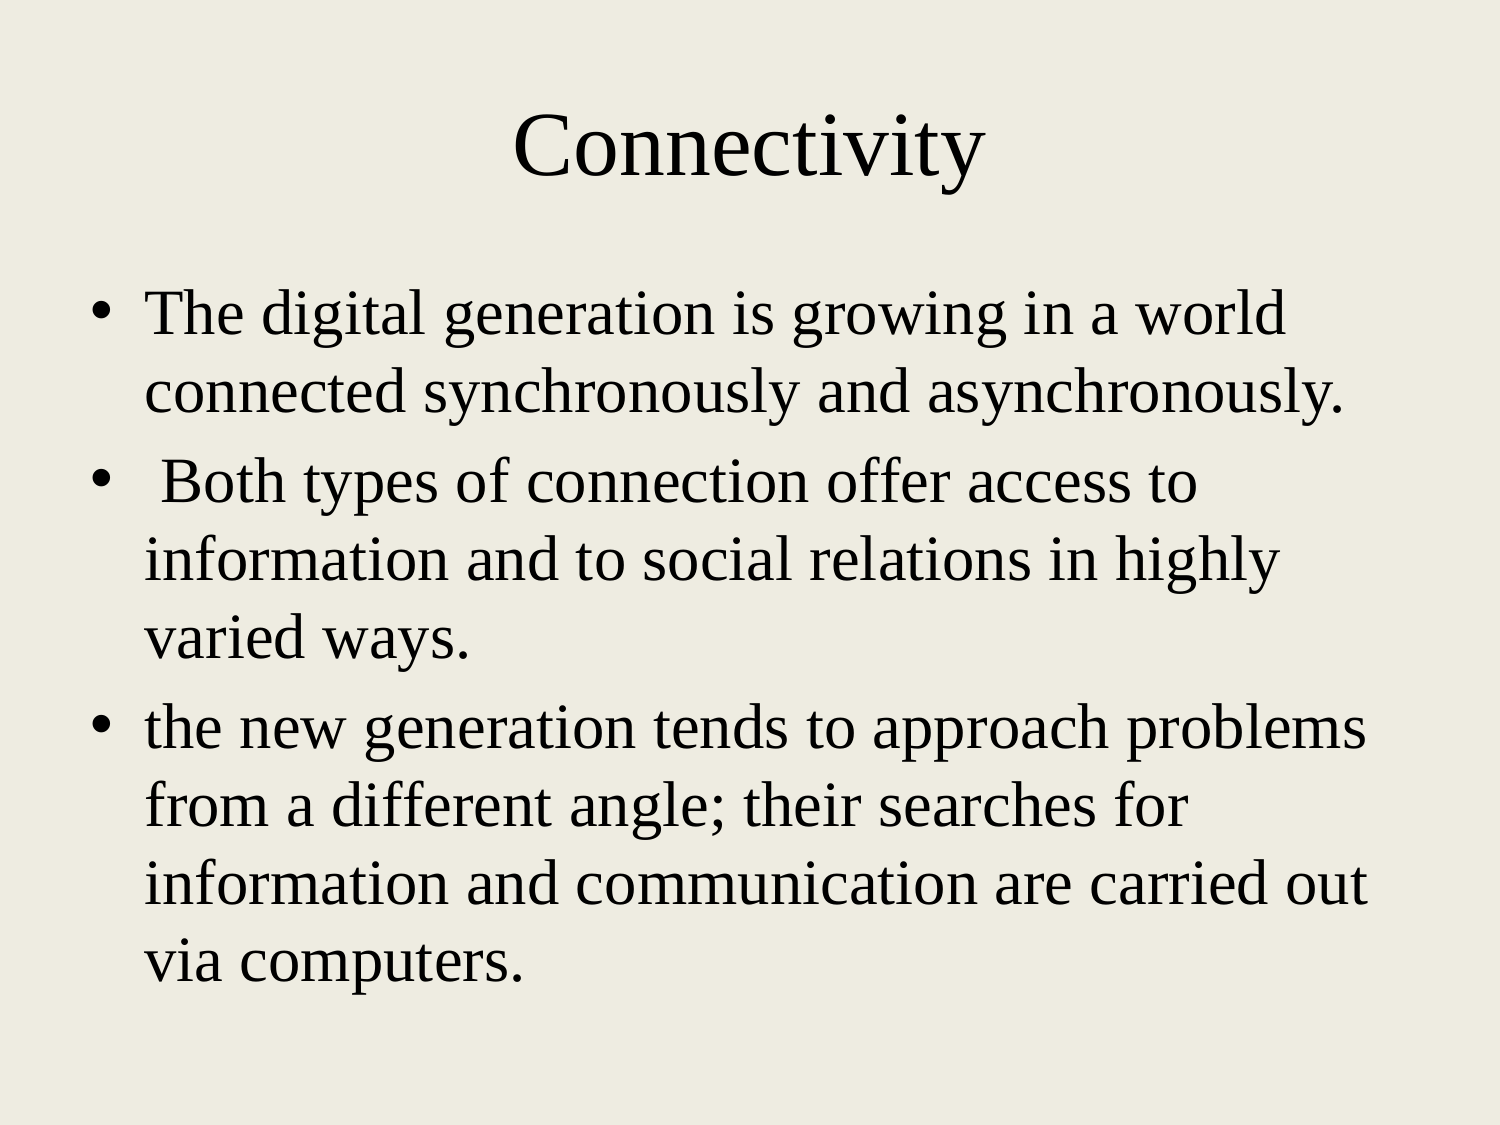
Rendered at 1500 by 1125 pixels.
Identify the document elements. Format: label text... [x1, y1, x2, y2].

title Connectivity [75, 45, 1425, 233]
list The digital generation is growing in a world connected synchronously and asynchronously. Both types of connection offer access to information and to social relations in highly varied ways. the new generation tends to approach problems from a different angle; their searches for information and communication are carried out via computers. [75, 262, 1425, 1005]
